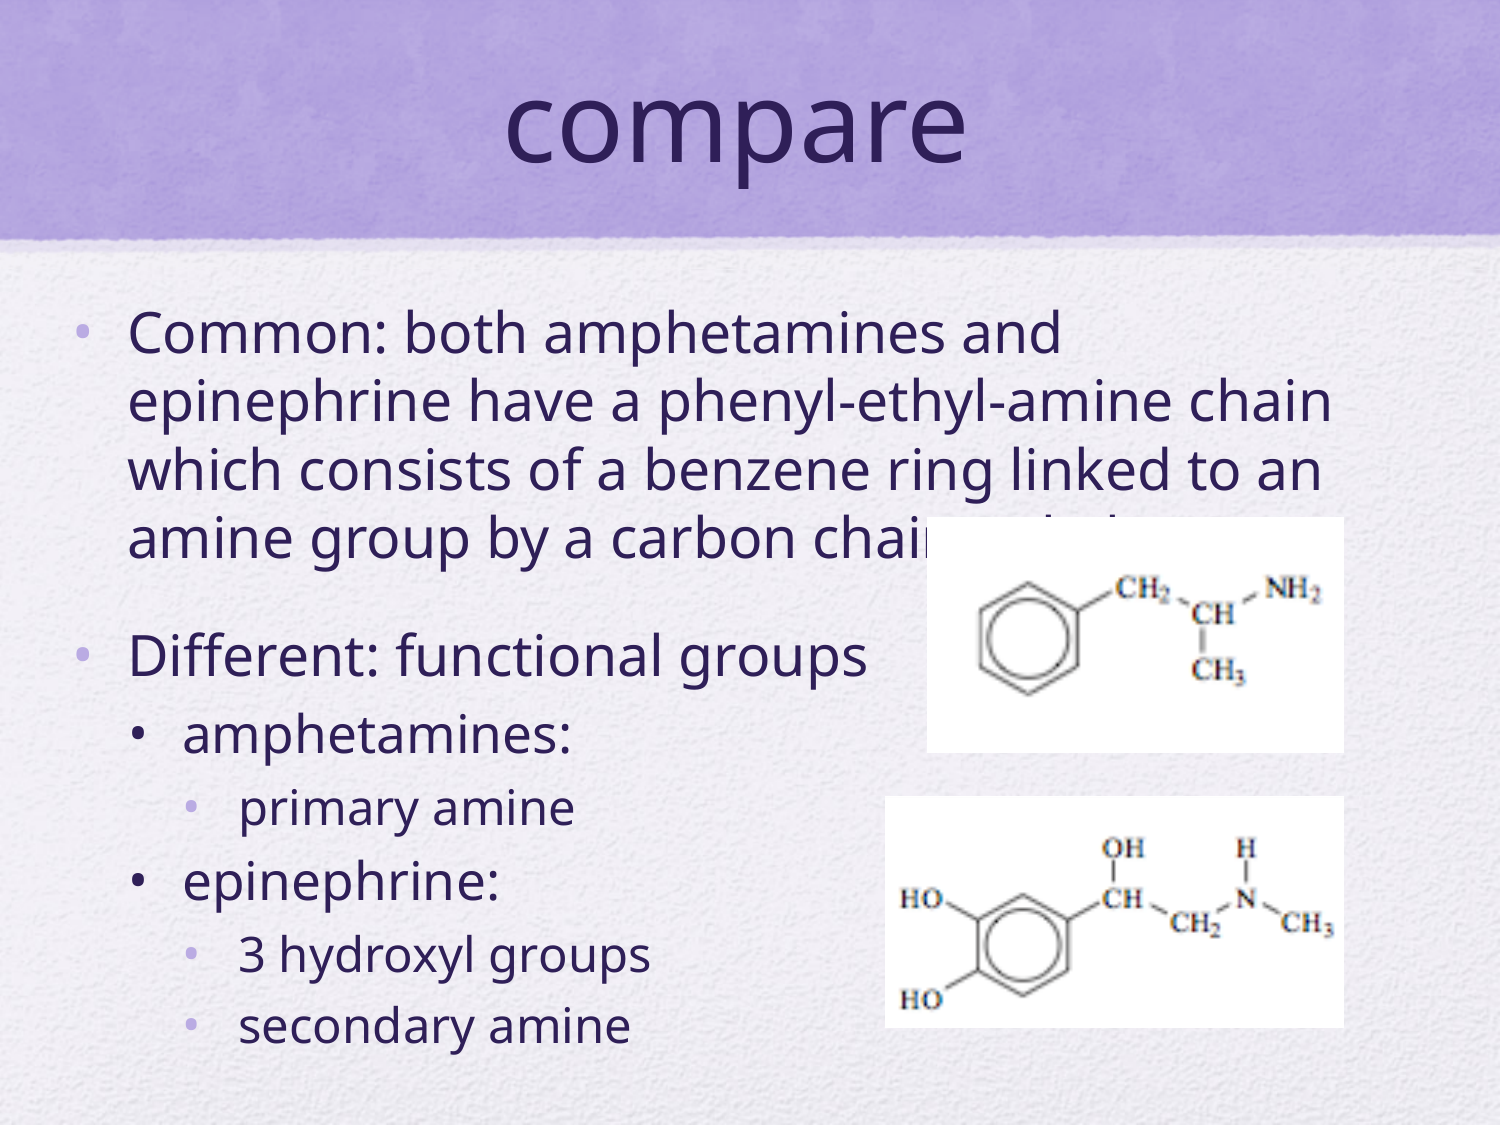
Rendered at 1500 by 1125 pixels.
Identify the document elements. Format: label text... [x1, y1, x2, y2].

picture [0, 225, 1500, 1125]
list Common: both amphetamines and epinephrine have a phenyl-ethyl-amine chain which consists of a benzene ring linked to an amine group by a carbon chain (ethyl). Different: functional groups amphetamines: primary amine epinephrine: 3 hydroxyl groups secondary amine [57, 288, 1372, 1068]
title compare [129, 6, 1372, 239]
